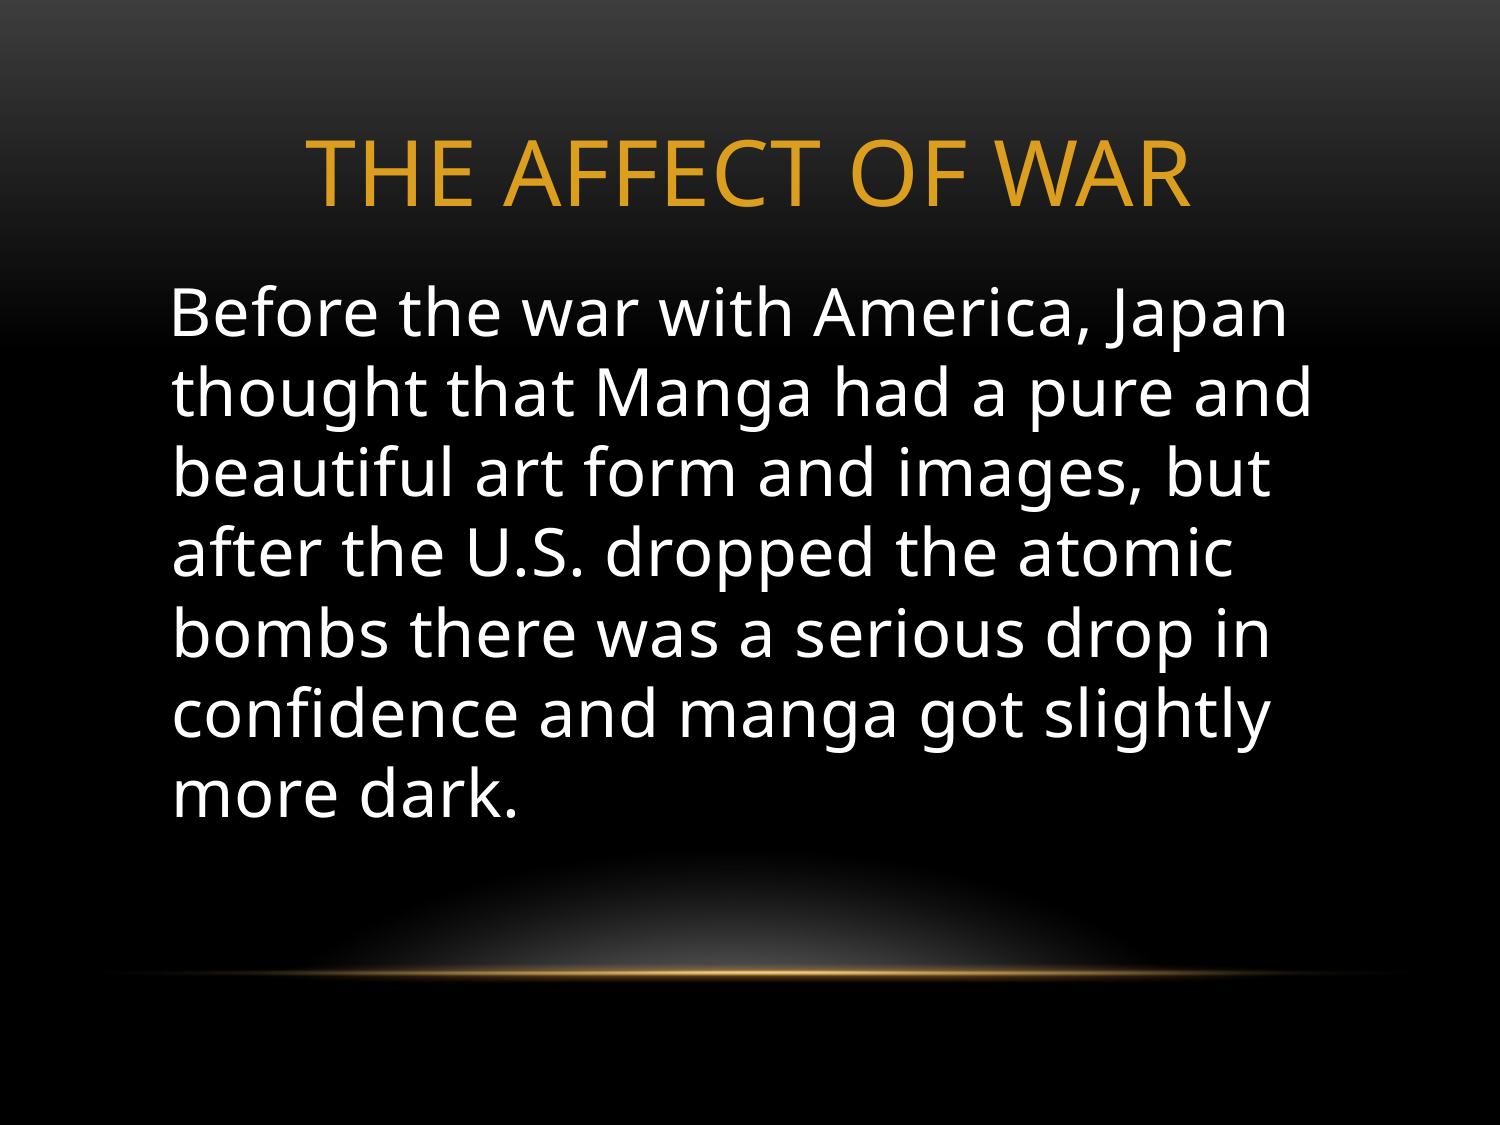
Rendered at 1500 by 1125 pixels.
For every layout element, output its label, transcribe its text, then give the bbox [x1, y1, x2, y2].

title The affect of war [99, 45, 1400, 233]
list Before the war with America, Japan thought that Manga had a pure and beautiful art form and images, but after the U.S. dropped the atomic bombs there was a serious drop in confidence and manga got slightly more dark. [99, 262, 1400, 938]
picture [0, 0, 1500, 1125]
